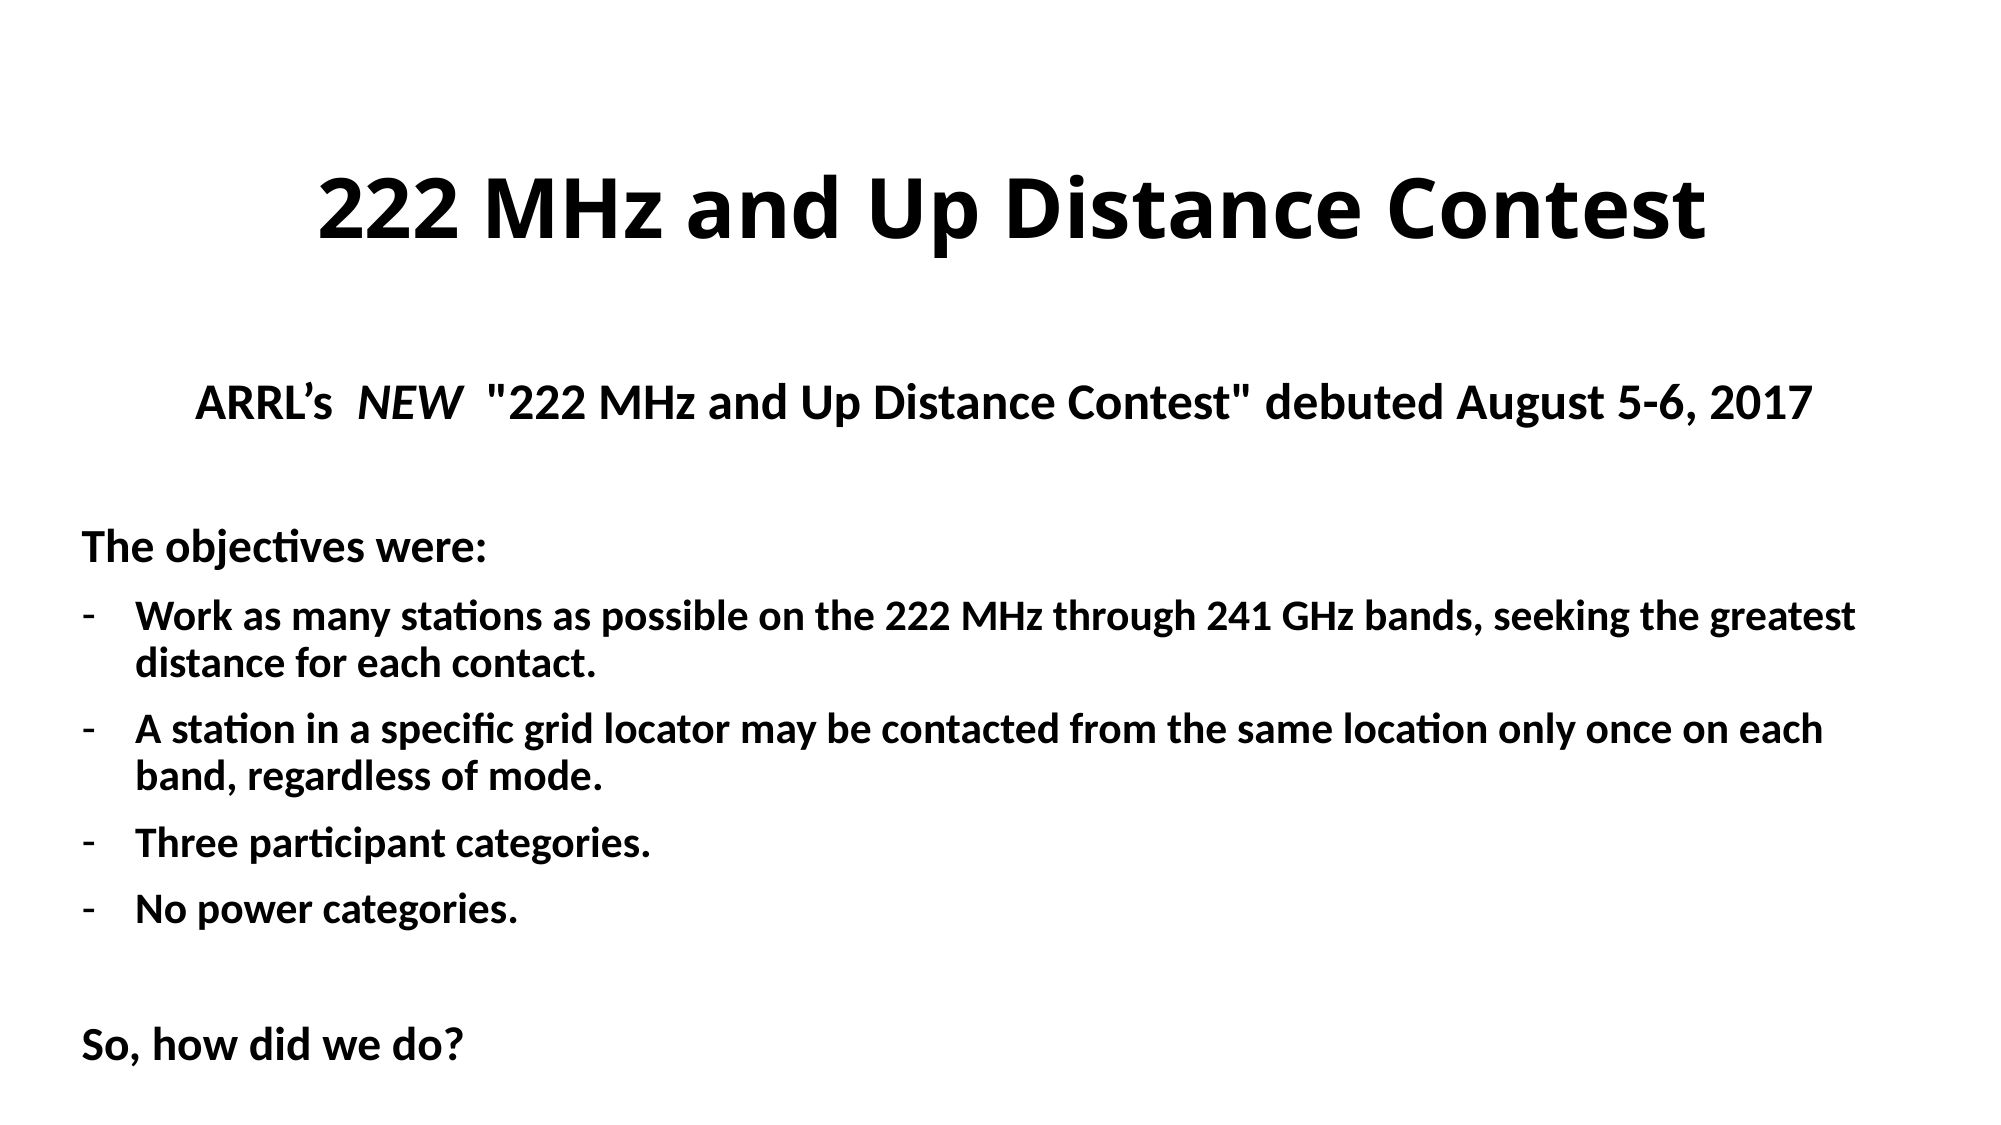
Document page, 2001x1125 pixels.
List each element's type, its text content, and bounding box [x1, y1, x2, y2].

subtitle ARRL’s NEW "222 MHz and Up Distance Contest" debuted August 5-6, 2017 The objectives were: Work as many stations as possible on the 222 MHz through 241 GHz bands, seeking the greatest distance for each contact. A station in a specific grid locator may be contacted from the same location only once on each band, regardless of mode. Three participant categories. No power categories. So, how did we do? [66, 291, 1945, 1086]
title 222 MHz and Up Distance Contest [128, 56, 1898, 265]
